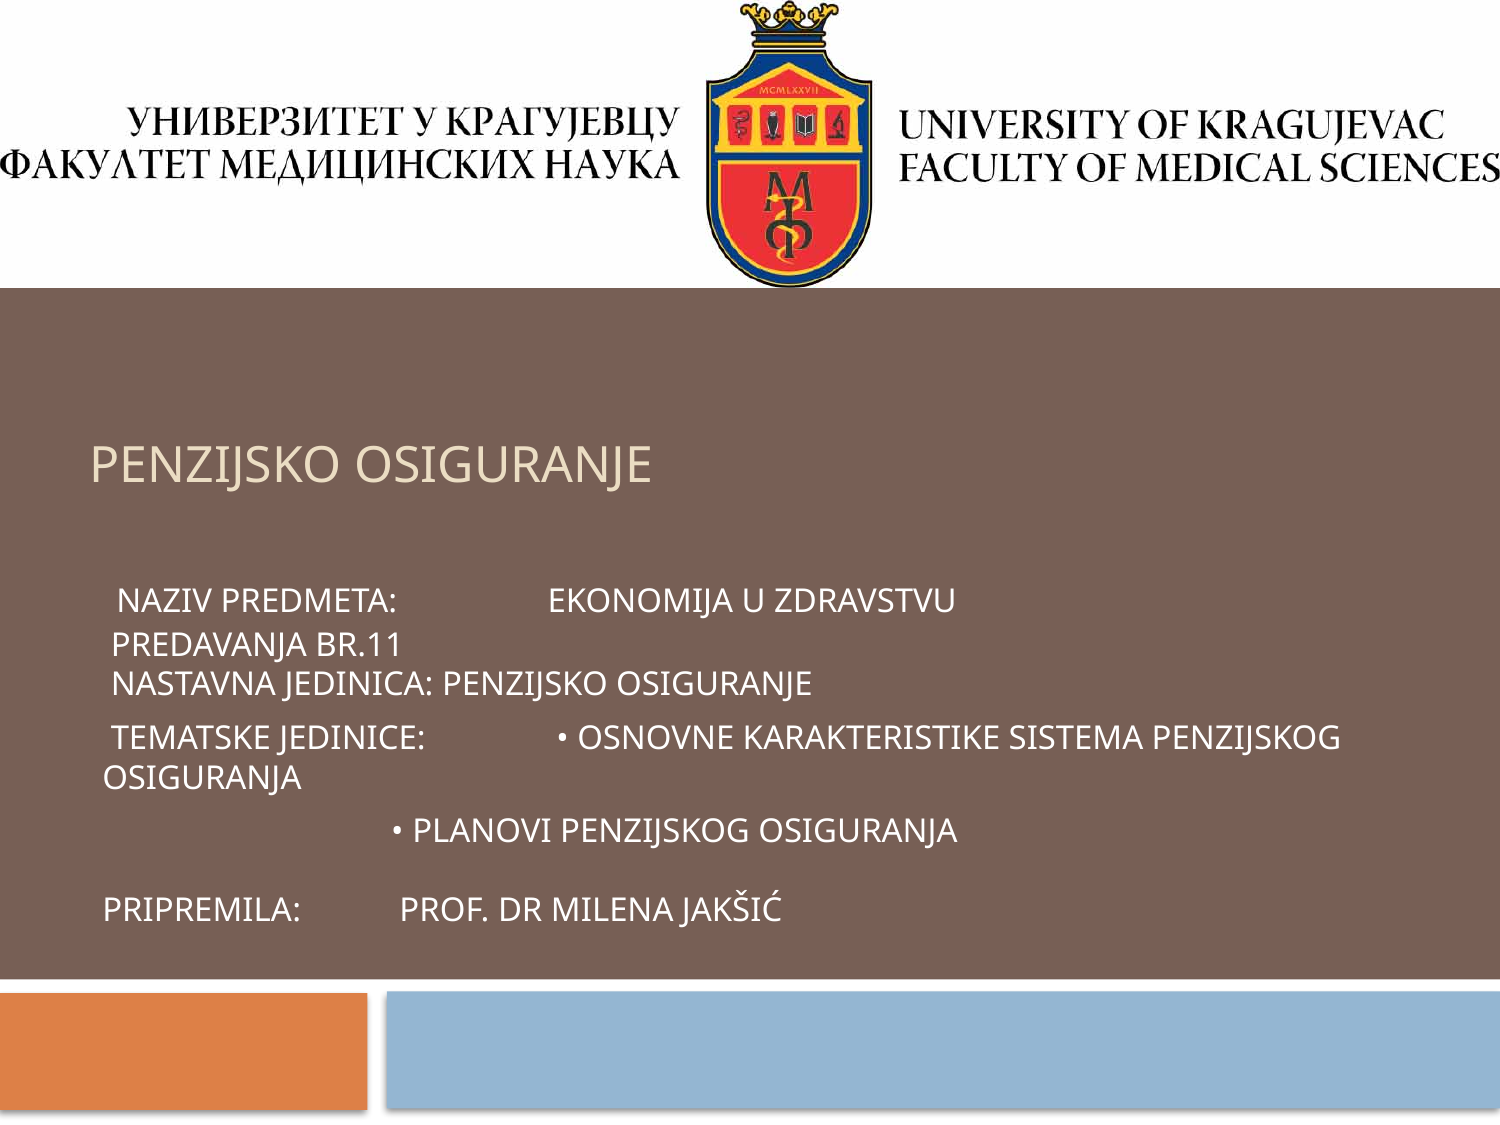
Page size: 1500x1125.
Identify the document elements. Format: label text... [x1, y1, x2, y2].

picture [0, 0, 1500, 288]
subtitle NAZIV PREDMETA: EKONOMIJA U ZDRAVSTVU PREDAVANJA BR.11 NASTAVNA JEDINICA: PENZIJSKO OSIGURANJE TEMATSKE JEDINICE: • OSNOVNE KARAKTERISTIKE SISTEMA PENZIJSKOG OSIGURANJA • PLANOVI PENZIJSKOG OSIGURANJA PRIPREMILA: PROF. DR MILENA JAKŠIĆ [87, 549, 1402, 938]
text_box [399, 1085, 1500, 1125]
title PENZIJSKO OSIGURANJE [75, 412, 1463, 500]
